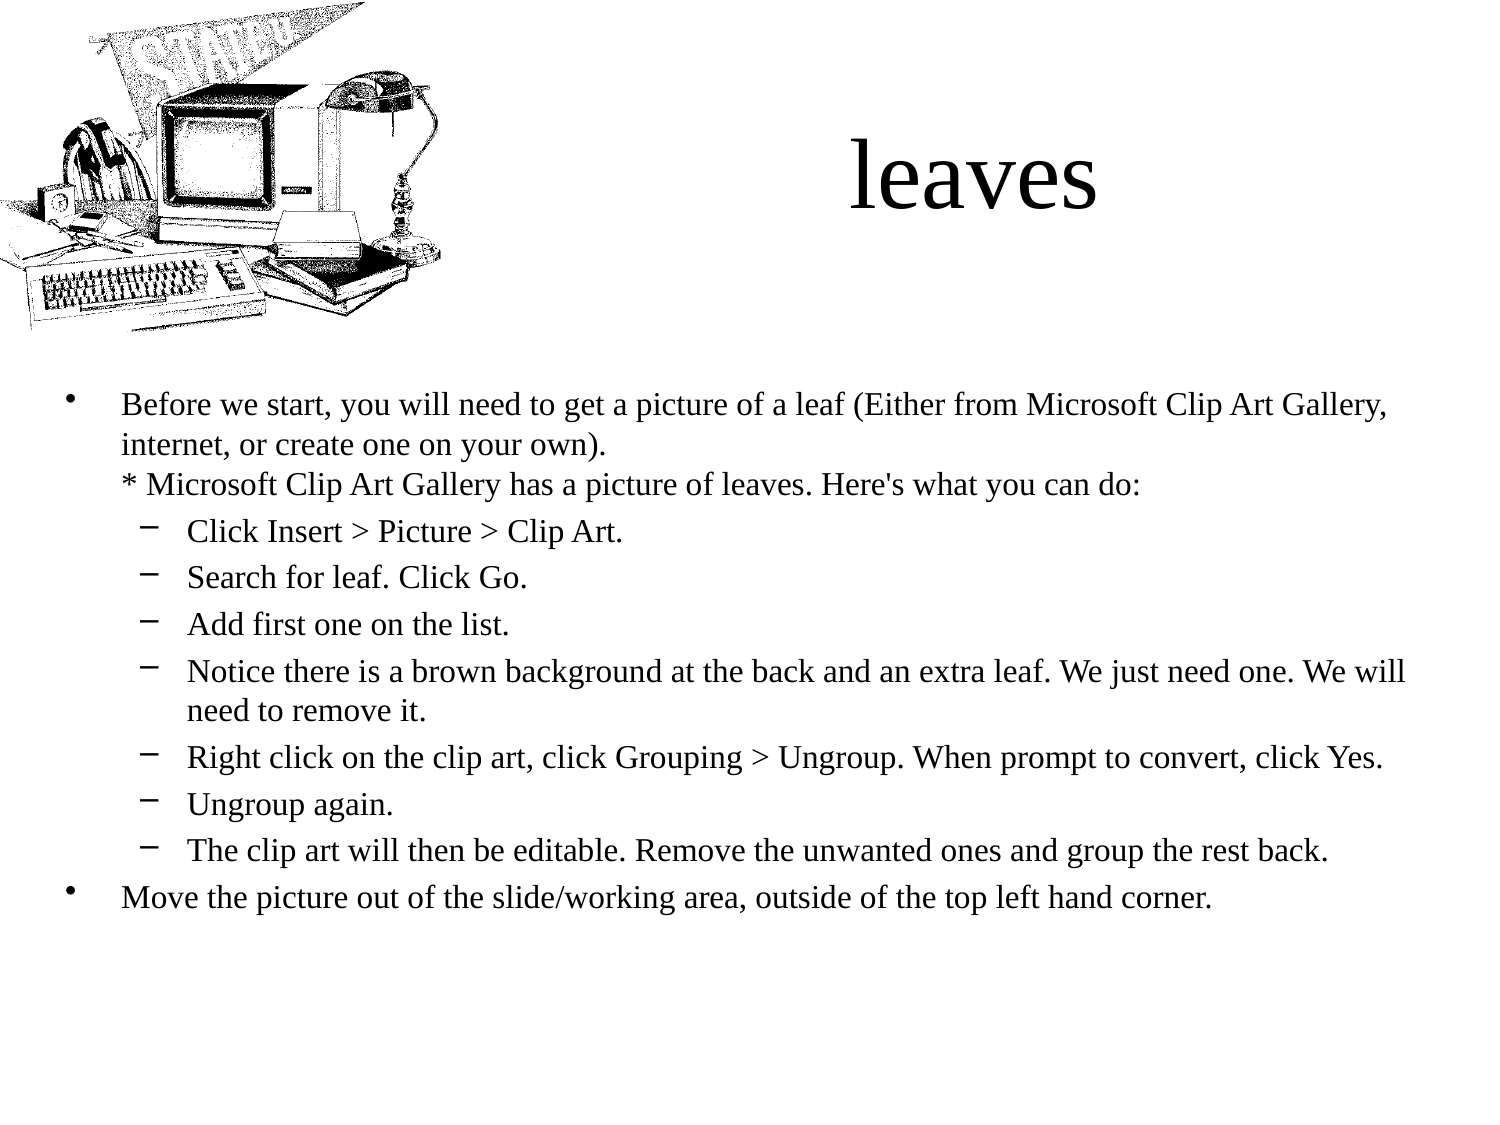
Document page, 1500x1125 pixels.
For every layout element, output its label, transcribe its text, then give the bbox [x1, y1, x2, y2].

list Before we start, you will need to get a picture of a leaf (Either from Microsoft Clip Art Gallery, internet, or create one on your own). * Microsoft Clip Art Gallery has a picture of leaves. Here's what you can do: Click Insert > Picture > Clip Art. Search for leaf. Click Go. Add first one on the list. Notice there is a brown background at the back and an extra leaf. We just need one. We will need to remove it. Right click on the clip art, click Grouping > Ungroup. When prompt to convert, click Yes. Ungroup again. The clip art will then be editable. Remove the unwanted ones and group the rest back. Move the picture out of the slide/working area, outside of the top left hand corner. [49, 374, 1451, 1001]
picture [0, 0, 450, 336]
title leaves [487, 37, 1463, 301]
